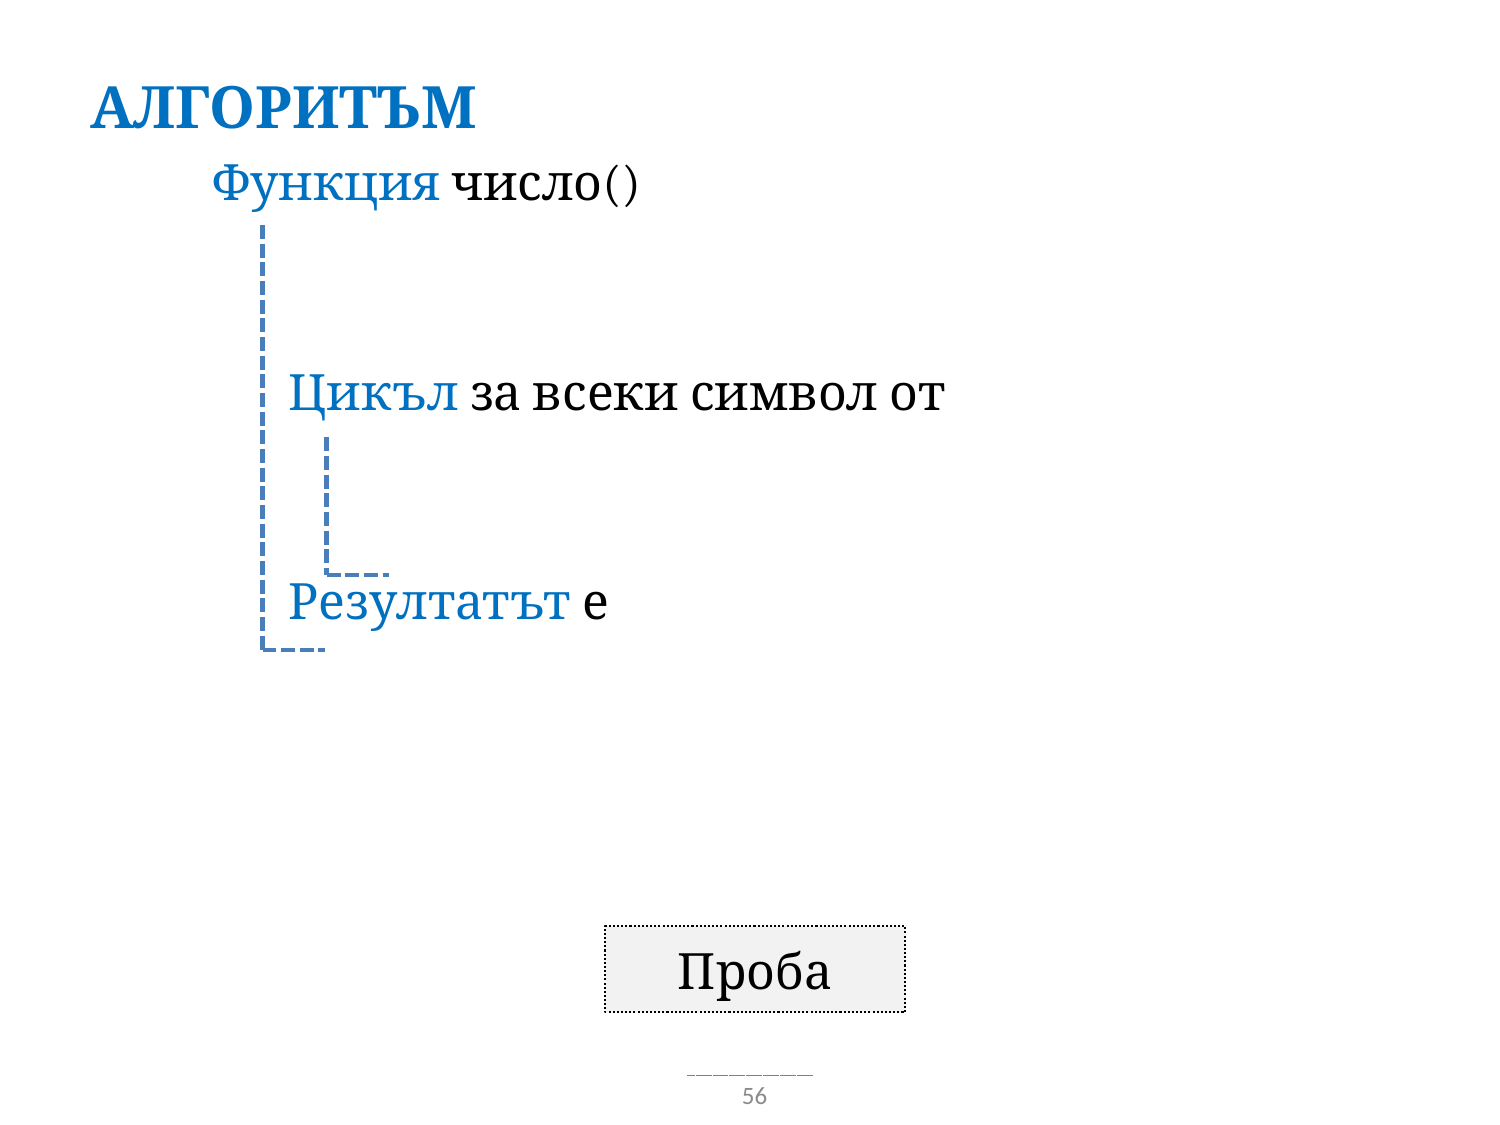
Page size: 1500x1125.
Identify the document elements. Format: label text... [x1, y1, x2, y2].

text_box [326, 437, 390, 576]
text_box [262, 224, 326, 651]
slide_number 56 [579, 1065, 930, 1125]
text_box Проба [603, 924, 907, 1014]
